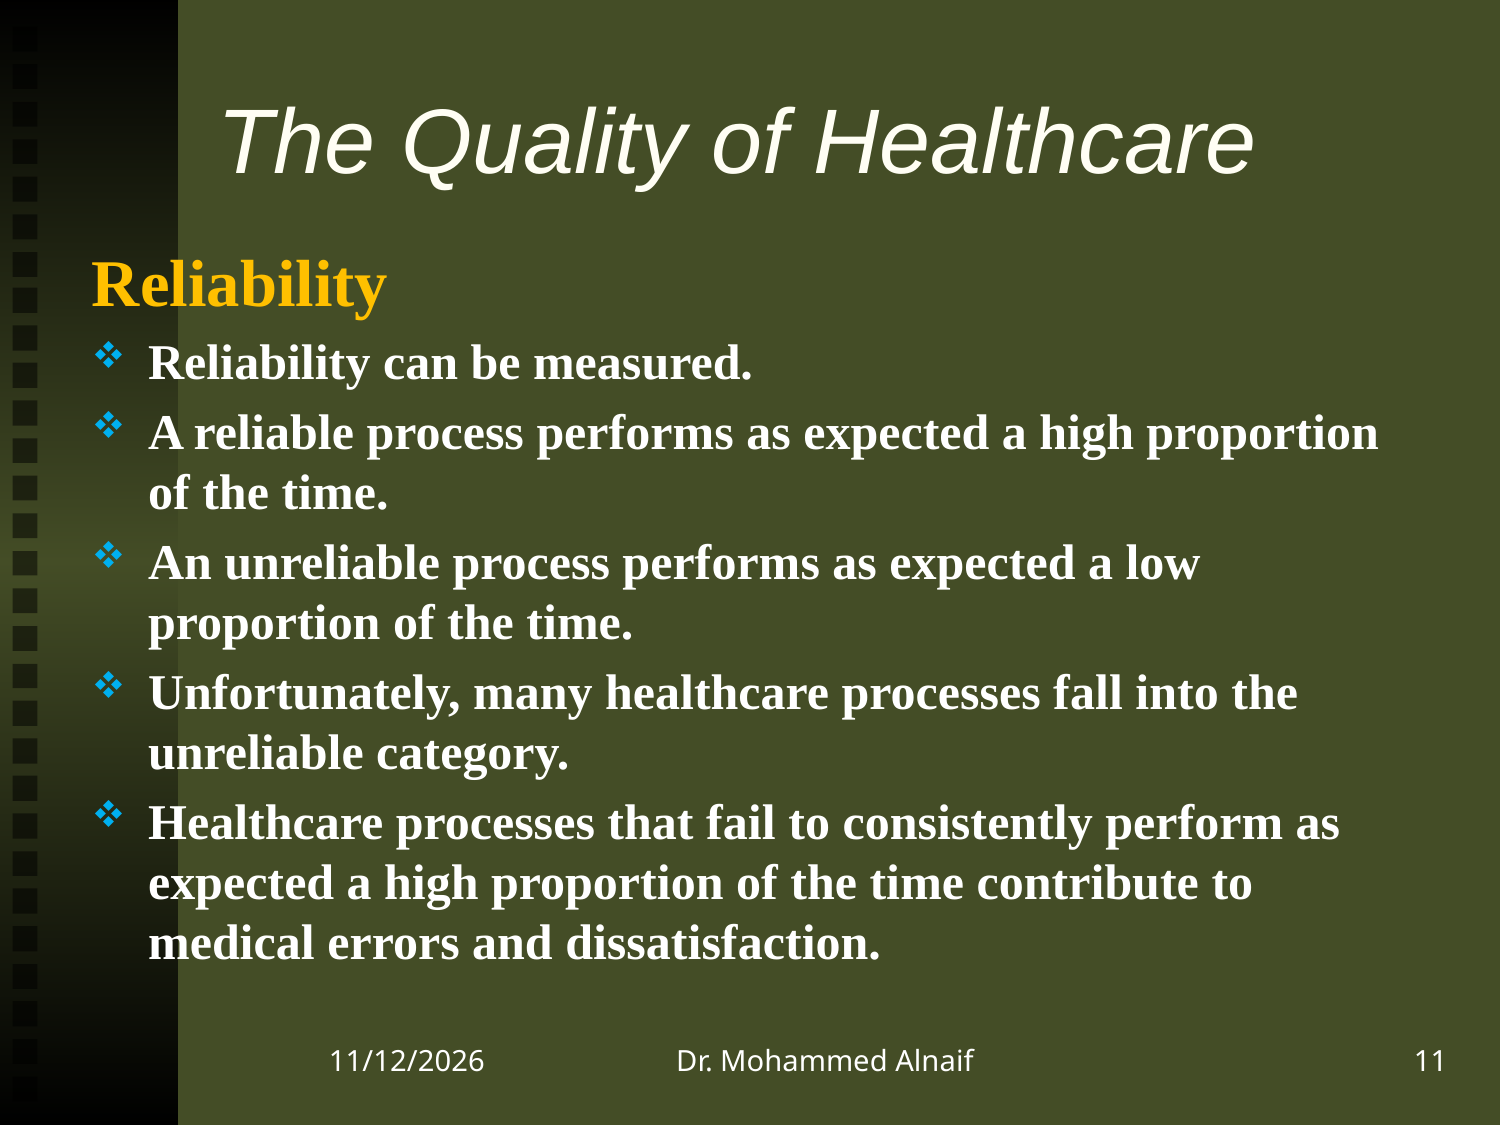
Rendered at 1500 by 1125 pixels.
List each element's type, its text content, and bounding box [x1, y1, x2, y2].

footer Dr. Mohammed Alnaif [587, 1024, 1063, 1101]
subtitle Reliability Reliability can be measured. A reliable process performs as expected a high proportion of the time. An unreliable process performs as expected a low proportion of the time. Unfortunately, many healthcare processes fall into the unreliable category. Healthcare processes that fail to consistently perform as expected a high proportion of the time contribute to medical errors and dissatisfaction. [76, 231, 1448, 977]
title The Quality of Healthcare [100, 42, 1376, 231]
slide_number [187, 1024, 501, 1101]
slide_number 11 [1149, 1024, 1463, 1101]
